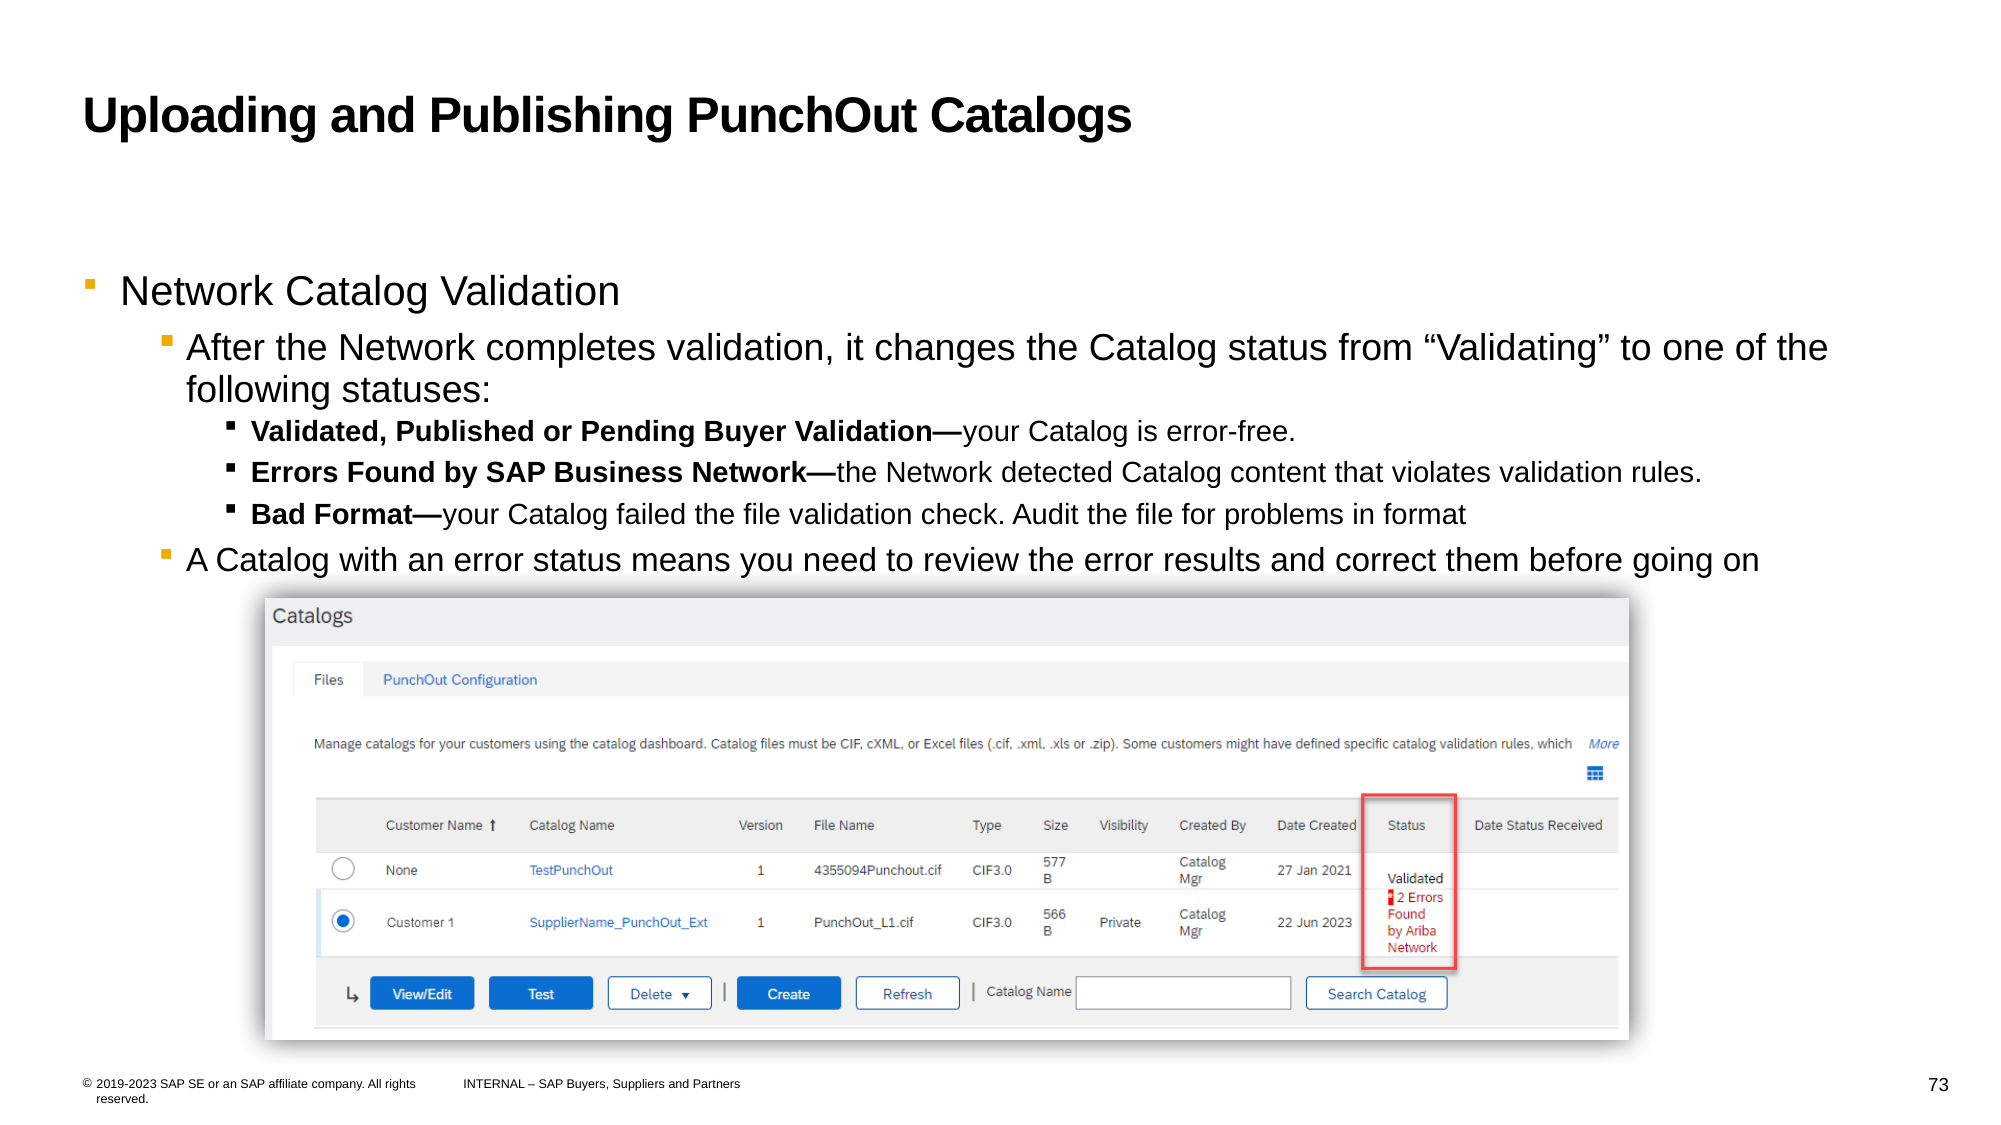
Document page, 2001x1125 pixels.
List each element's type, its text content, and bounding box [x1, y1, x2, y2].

list Network Catalog Validation After the Network completes validation, it changes the Catalog status from “Validating” to one of the following statuses: Validated, Published or Pending Buyer Validation—your Catalog is error-free. Errors Found by SAP Business Network—the Network detected Catalog content that violates validation rules. Bad Format—your Catalog failed the file validation check. Audit the file for problems in format A Catalog with an error status means you need to review the error results and correct them before going on [82, 265, 1918, 1040]
title Uploading and Publishing PunchOut Catalogs [82, 82, 1918, 144]
picture [264, 598, 1630, 1040]
